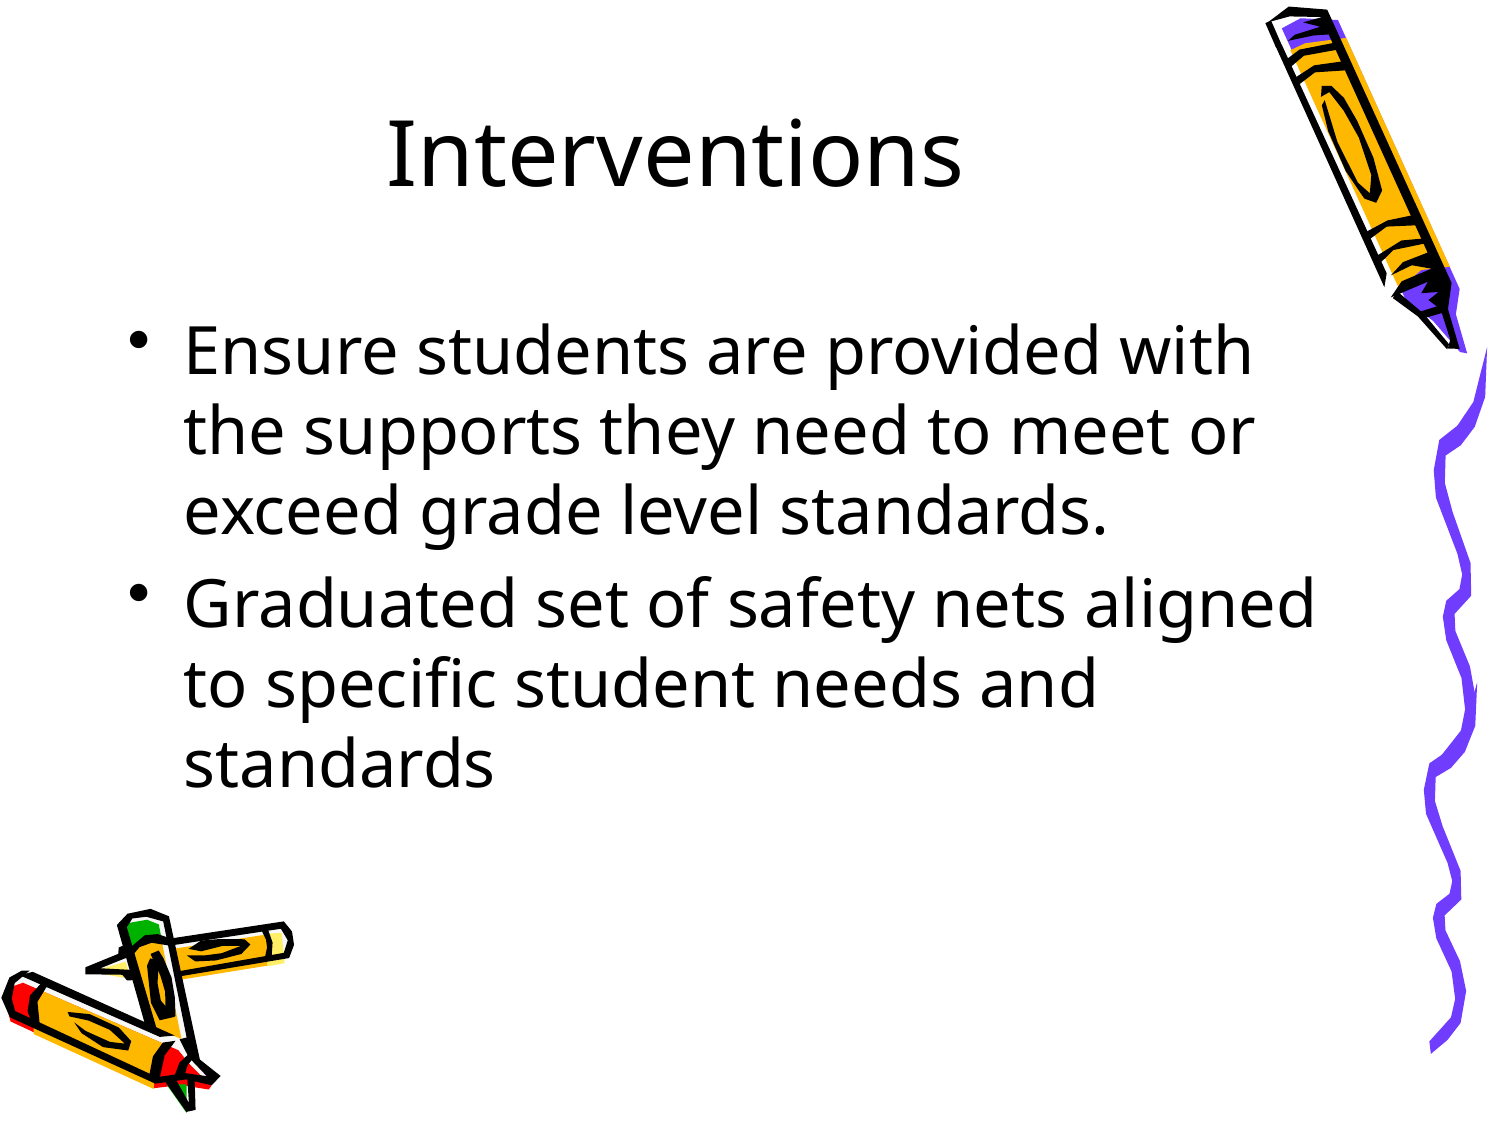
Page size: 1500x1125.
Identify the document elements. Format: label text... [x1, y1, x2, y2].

title Interventions [112, 74, 1240, 213]
list Ensure students are provided with the supports they need to meet or exceed grade level standards. Graduated set of safety nets aligned to specific student needs and standards [112, 299, 1376, 901]
